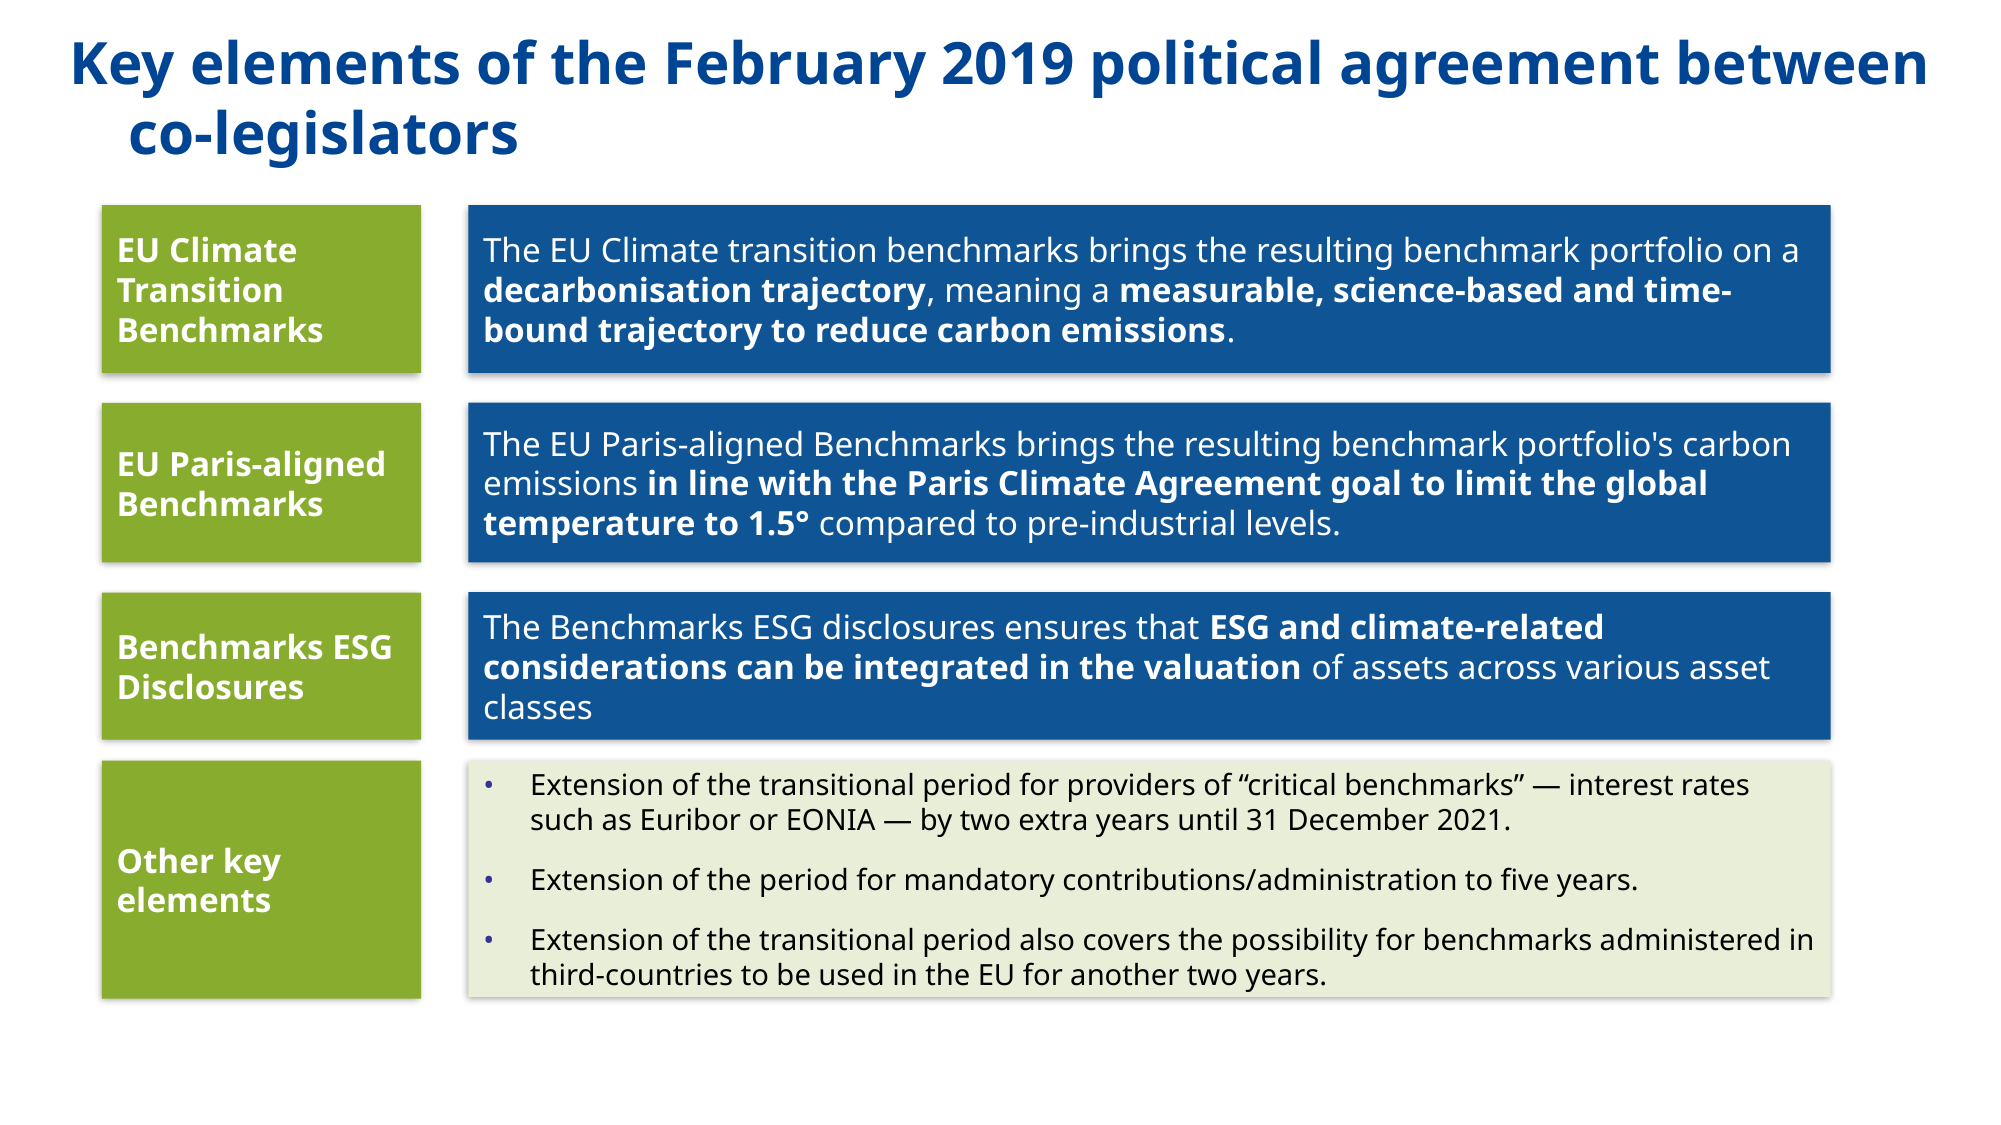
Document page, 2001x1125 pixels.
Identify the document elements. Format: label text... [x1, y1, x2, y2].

text_box Extension of the transitional period for providers of “critical benchmarks” — interest rates such as Euribor or EONIA — by two extra years until 31 December 2021. Extension of the period for mandatory contributions/administration to five years. Extension of the transitional period also covers the possibility for benchmarks administered in third-countries to be used in the EU for another two years. [468, 760, 1831, 998]
title Key elements of the February 2019 political agreement between co-legislators [54, 42, 1958, 150]
text_box Other key elements [101, 760, 422, 999]
text_box The EU Paris-aligned Benchmarks brings the resulting benchmark portfolio's carbon emissions in line with the Paris Climate Agreement goal to limit the global temperature to 1.5° compared to pre-industrial levels. [468, 402, 1831, 563]
text_box EU Paris-aligned Benchmarks [101, 402, 422, 563]
text_box The Benchmarks ESG disclosures ensures that ESG and climate-related considerations can be integrated in the valuation of assets across various asset classes [468, 591, 1831, 740]
text_box The EU Climate transition benchmarks brings the resulting benchmark portfolio on a decarbonisation trajectory, meaning a measurable, science-based and time-bound trajectory to reduce carbon emissions. [468, 204, 1831, 374]
text_box Benchmarks ESG Disclosures [101, 592, 422, 740]
text_box EU Climate Transition Benchmarks [101, 204, 422, 374]
